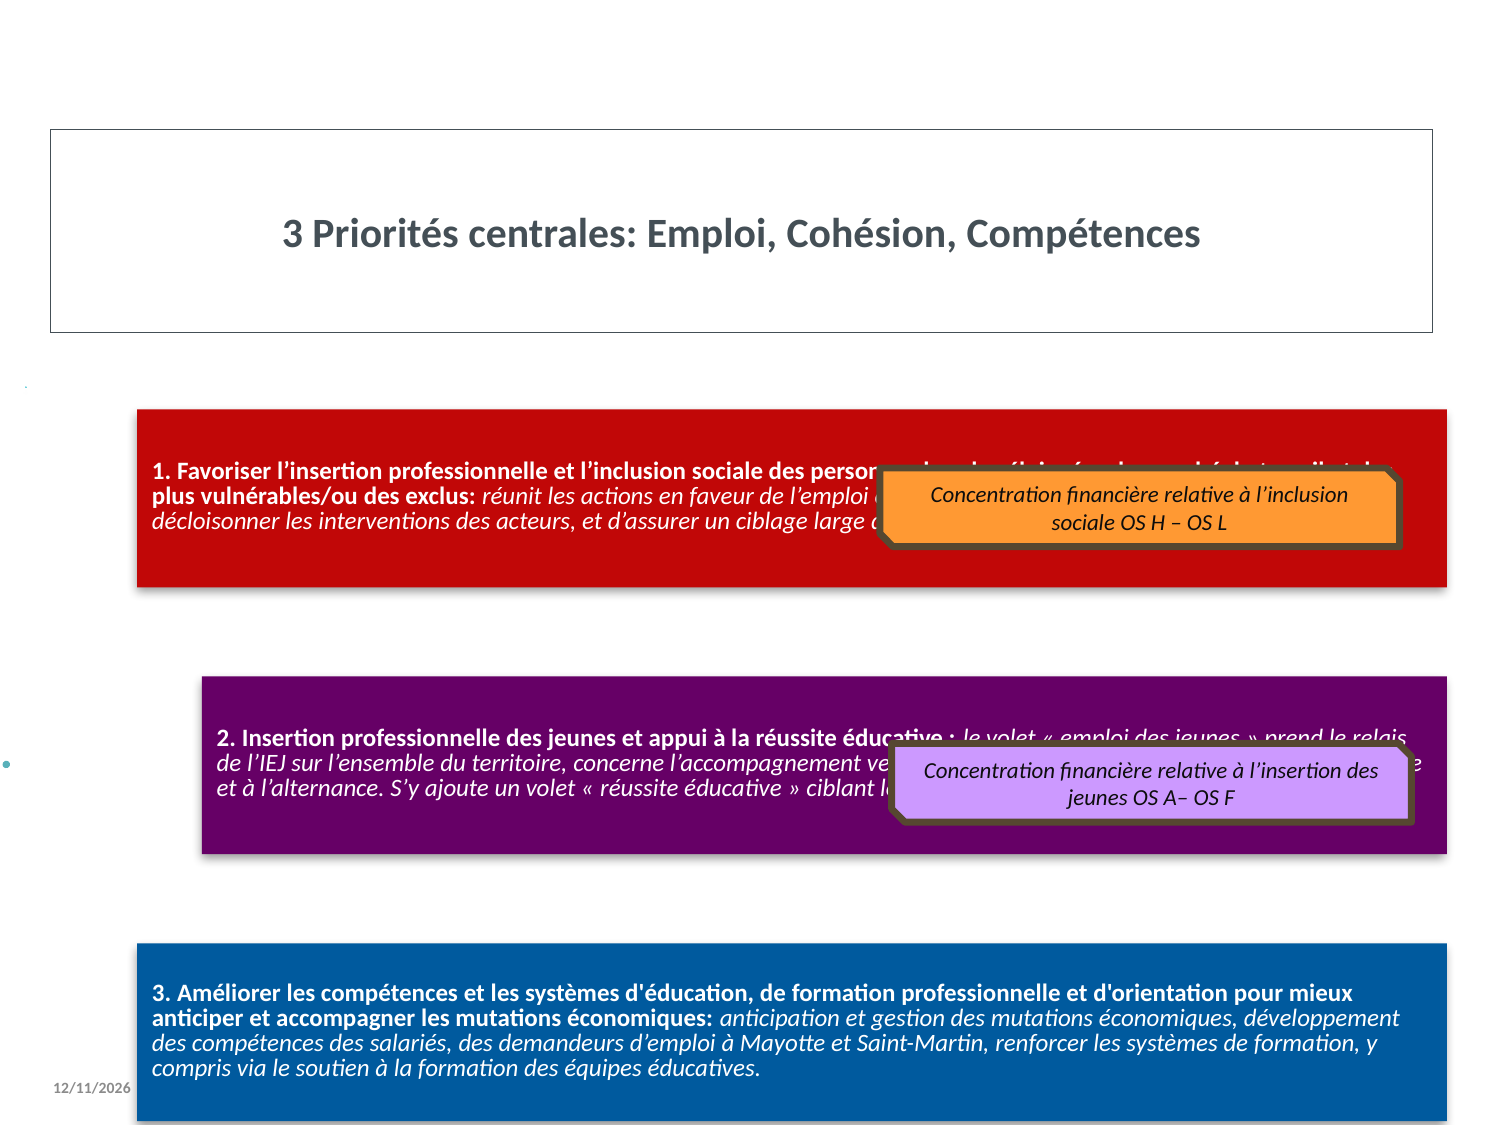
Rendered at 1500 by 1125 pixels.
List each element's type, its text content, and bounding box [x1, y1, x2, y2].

title 3 Priorités centrales: Emploi, Cohésion, Compétences [50, 129, 1433, 241]
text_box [1, 242, 1448, 1125]
